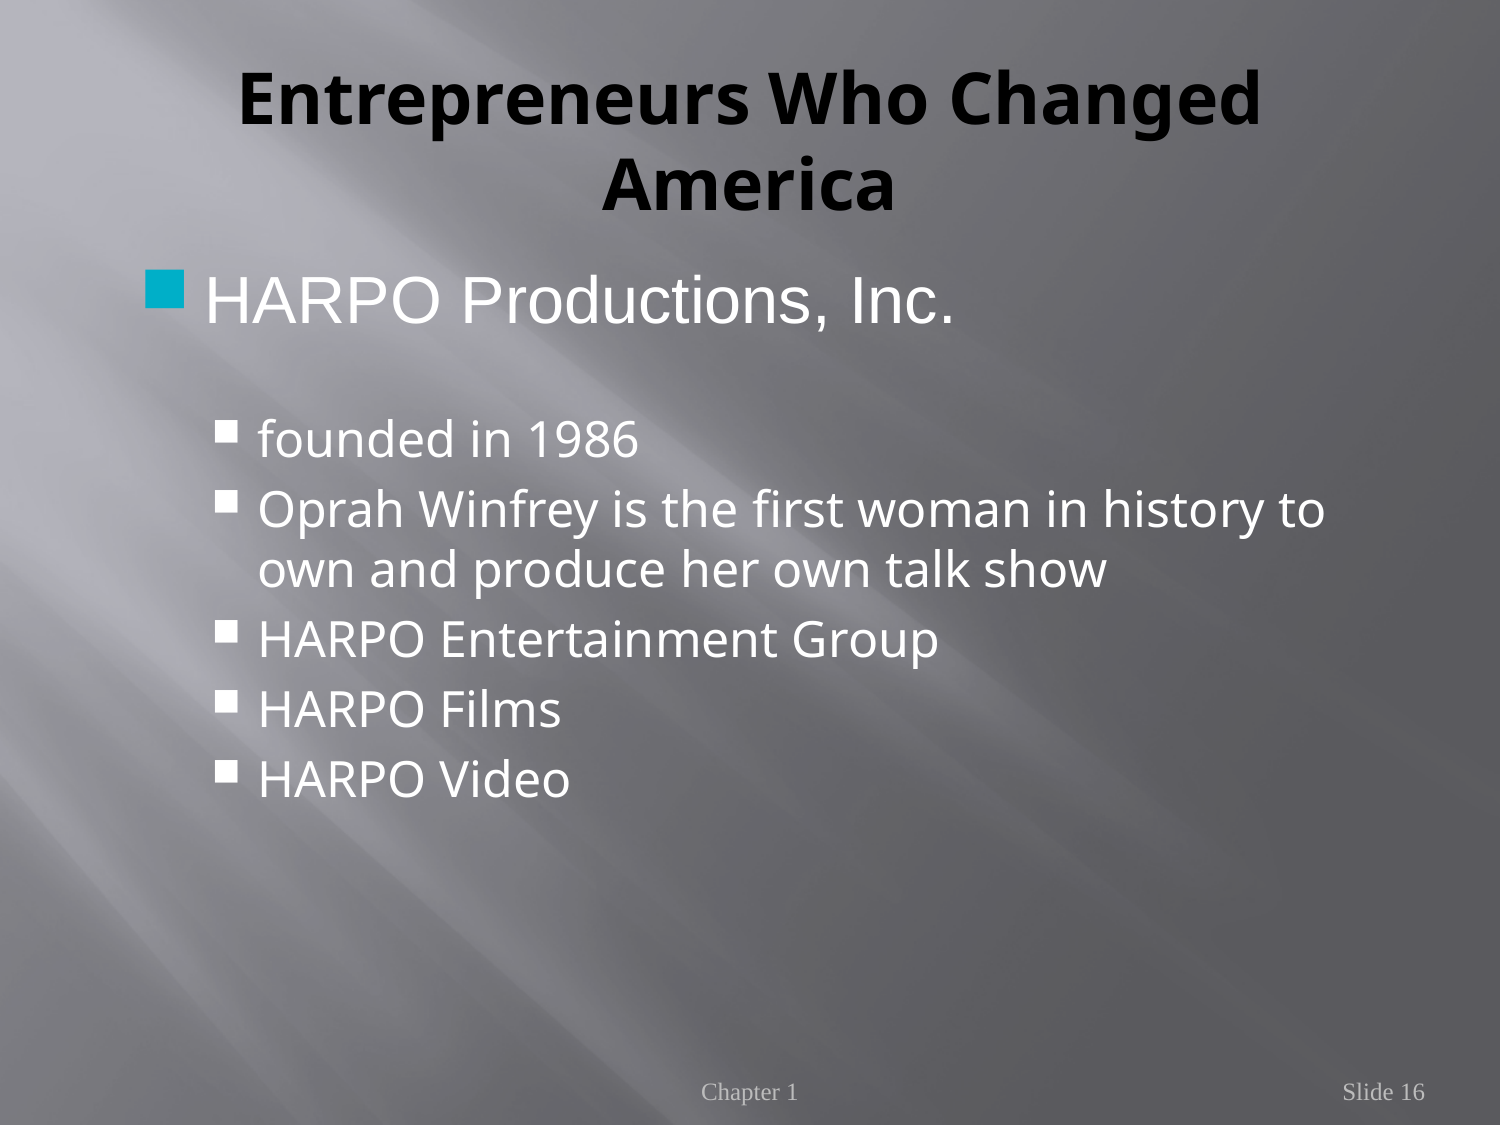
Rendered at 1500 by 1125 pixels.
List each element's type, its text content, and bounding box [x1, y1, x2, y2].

title Entrepreneurs Who Changed America [75, 45, 1425, 233]
slide_number Slide 16 [1299, 1052, 1425, 1113]
footer Chapter 1 [512, 1052, 988, 1113]
list founded in 1986 Oprah Winfrey is the first woman in history to own and produce her own talk show HARPO Entertainment Group HARPO Films HARPO Video [99, 399, 1438, 938]
text_box HARPO Productions, Inc. [124, 249, 1400, 388]
